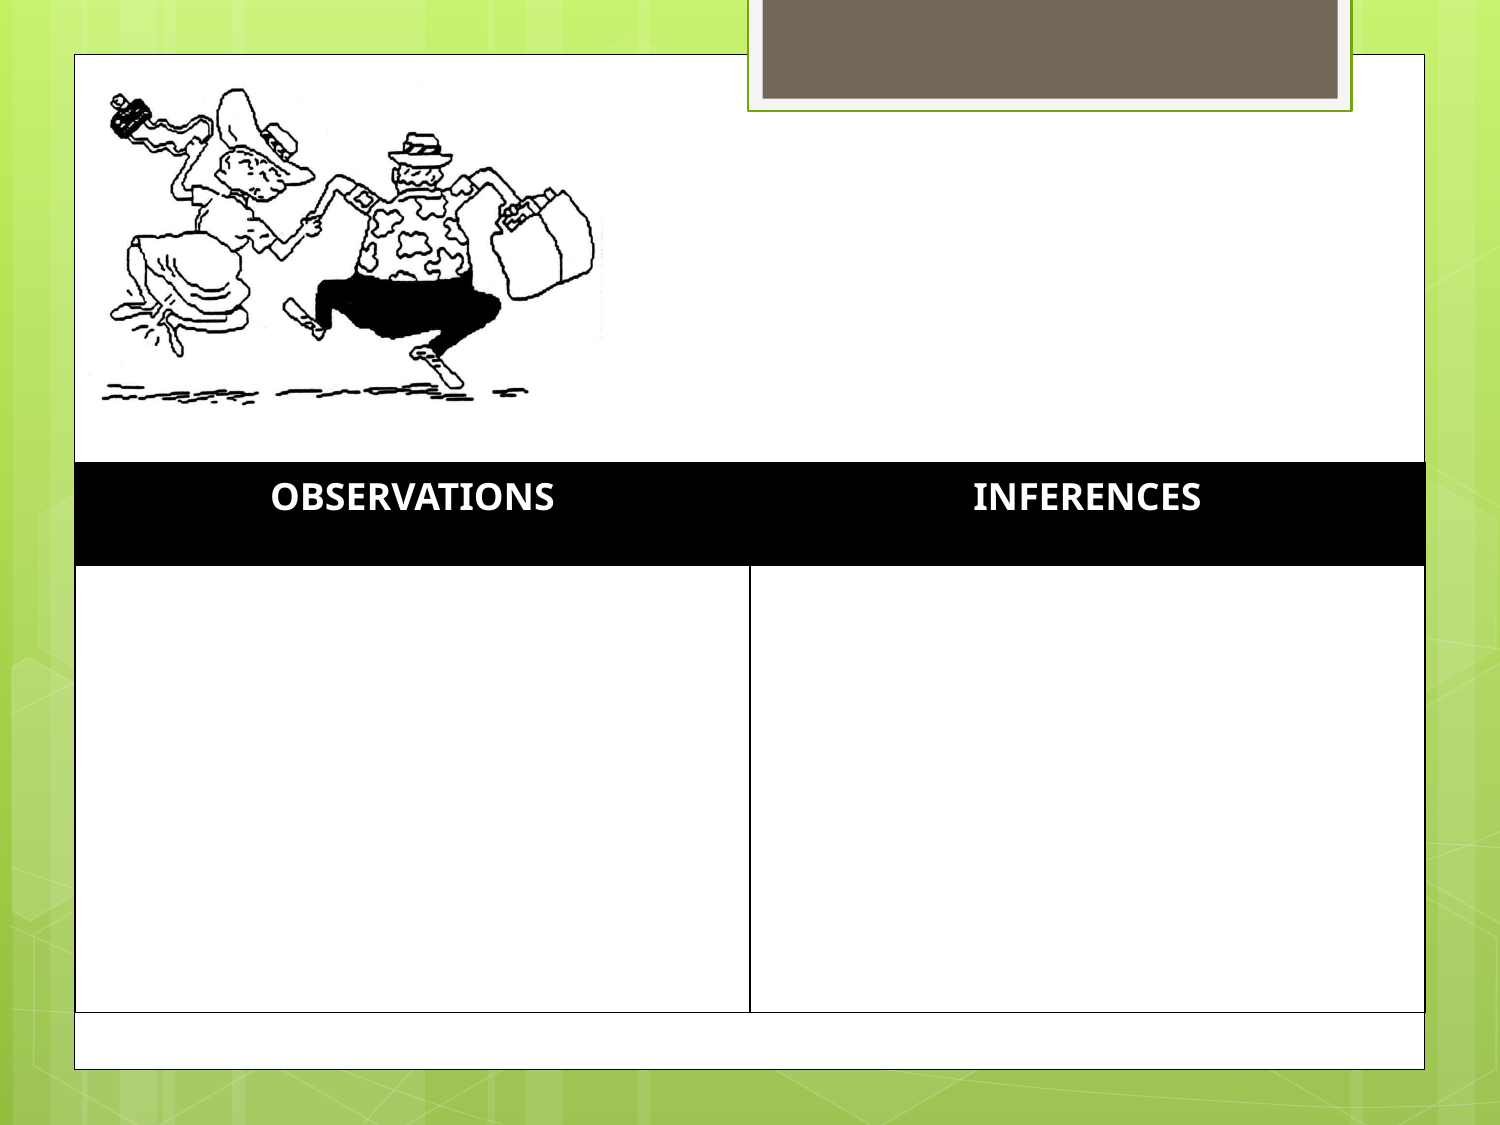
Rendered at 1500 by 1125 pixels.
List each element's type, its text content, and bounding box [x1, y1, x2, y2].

picture [80, 62, 669, 438]
table_header INFERENCES [751, 463, 1424, 564]
table_header OBSERVATIONS [76, 463, 749, 564]
table_cell [751, 566, 1424, 1012]
table_cell [76, 566, 749, 1012]
